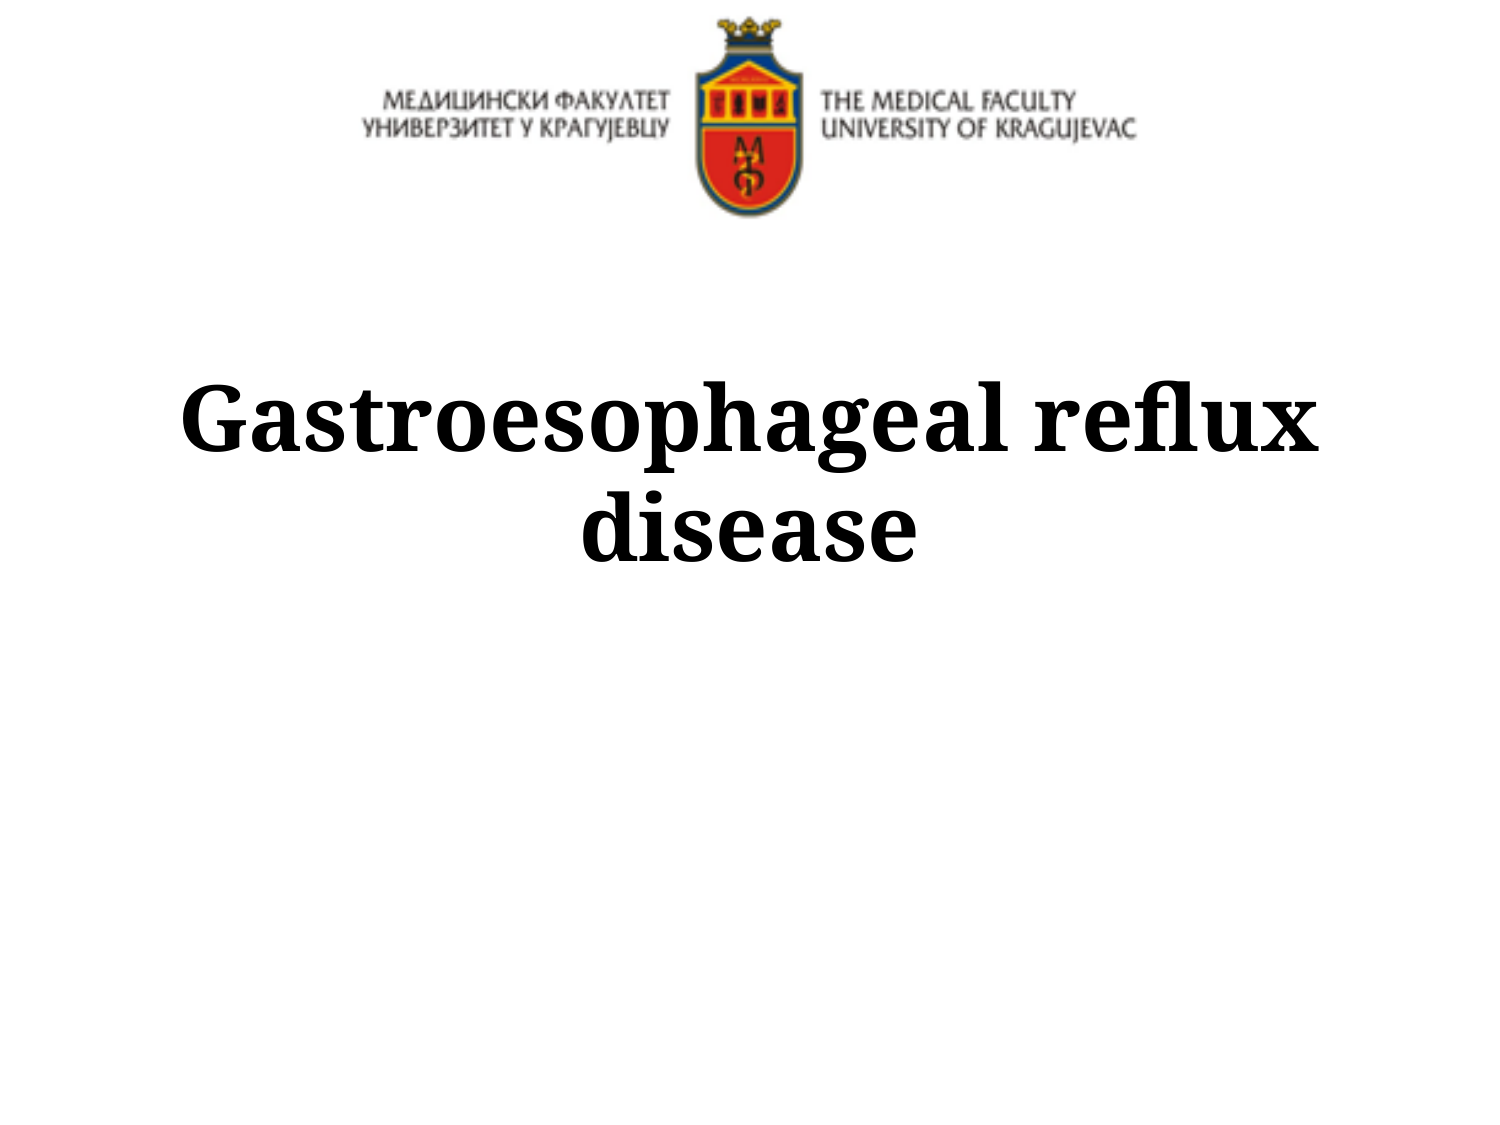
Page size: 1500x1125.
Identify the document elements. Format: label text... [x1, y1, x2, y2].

picture [210, 12, 1351, 251]
title Gastroesophageal reflux disease [112, 349, 1388, 591]
